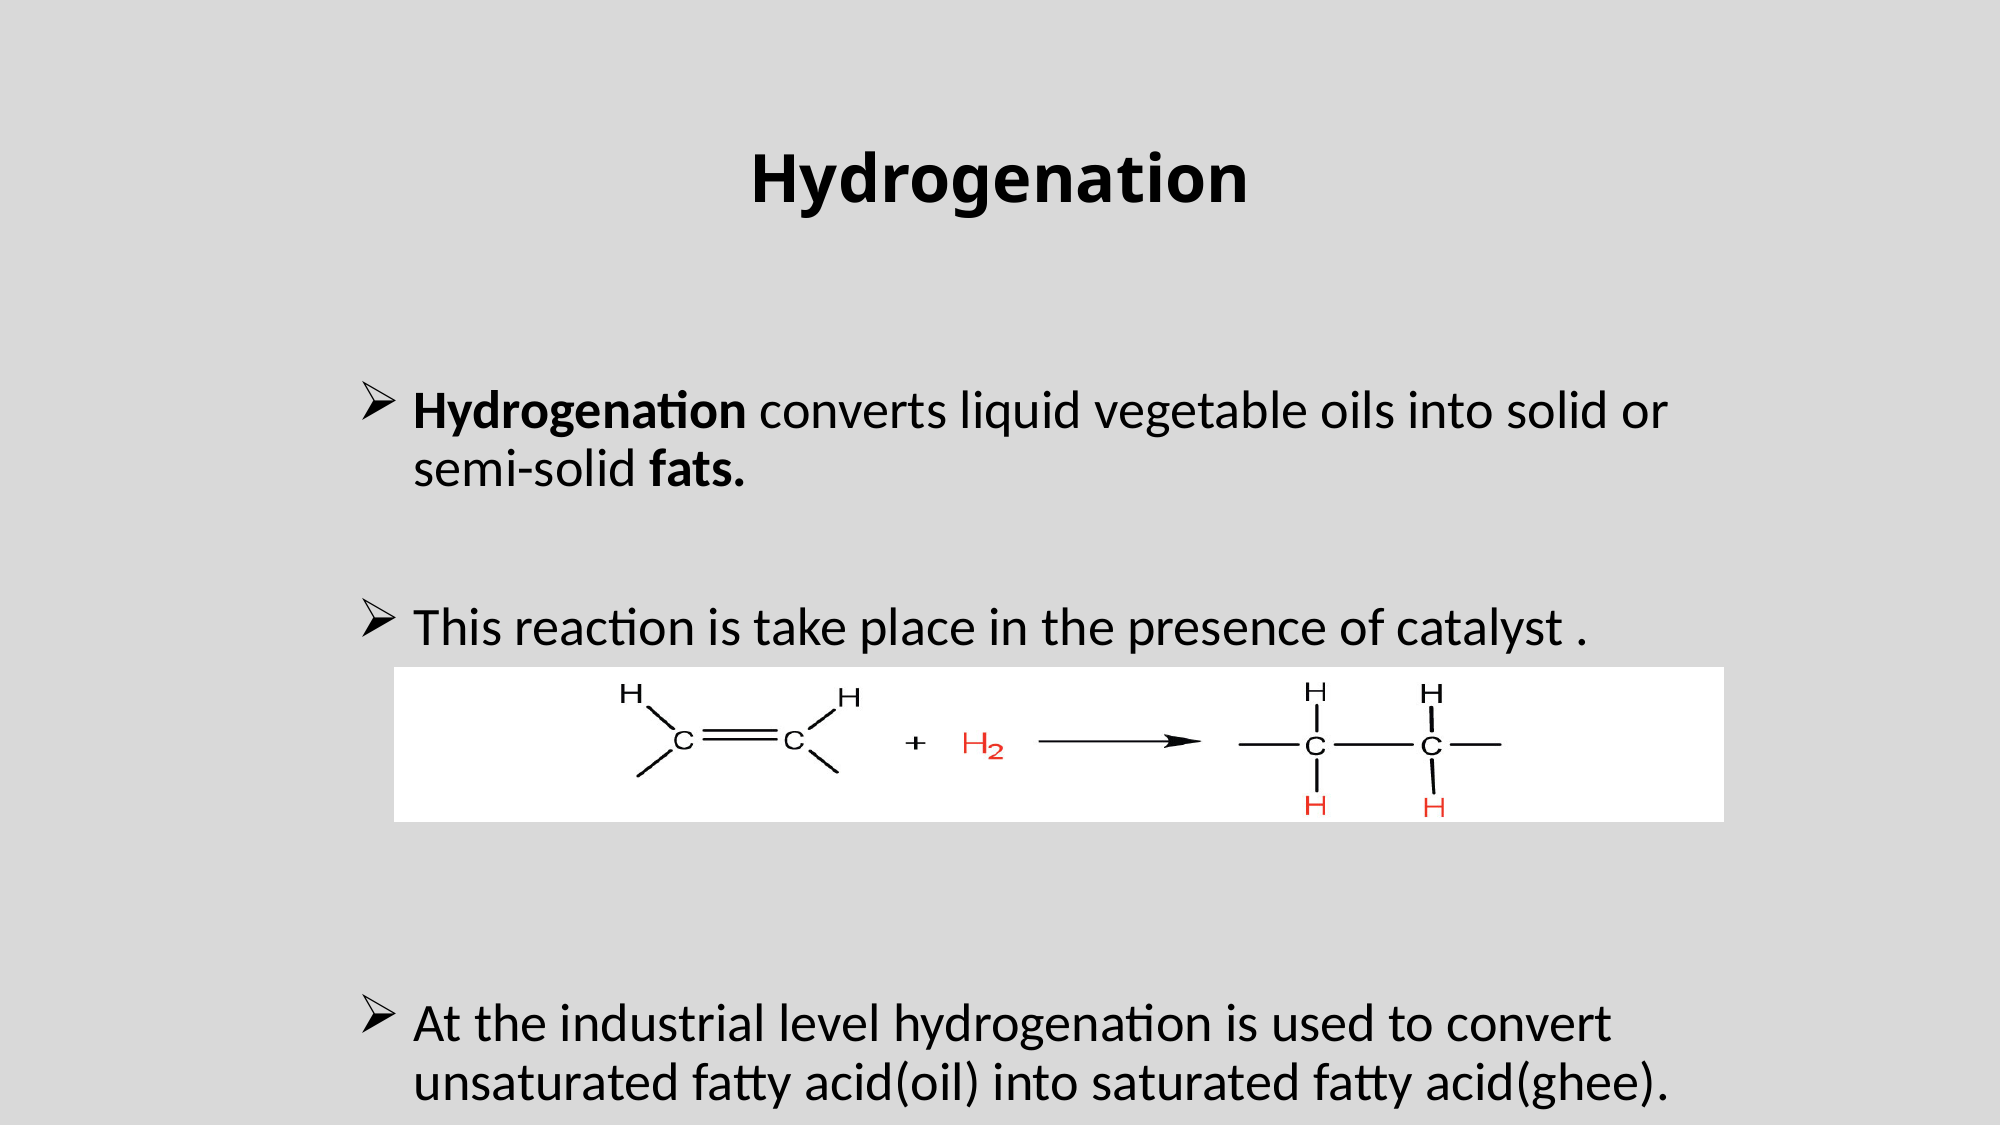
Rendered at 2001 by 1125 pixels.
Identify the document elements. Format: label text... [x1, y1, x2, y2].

subtitle Hydrogenation converts liquid vegetable oils into solid or semi-solid fats. This reaction is take place in the presence of catalyst . At the industrial level hydrogenation is used to convert unsaturated fatty acid(oil) into saturated fatty acid(ghee). [342, 373, 1724, 1057]
title Hydrogenation [249, 184, 1750, 305]
picture [394, 667, 1724, 822]
